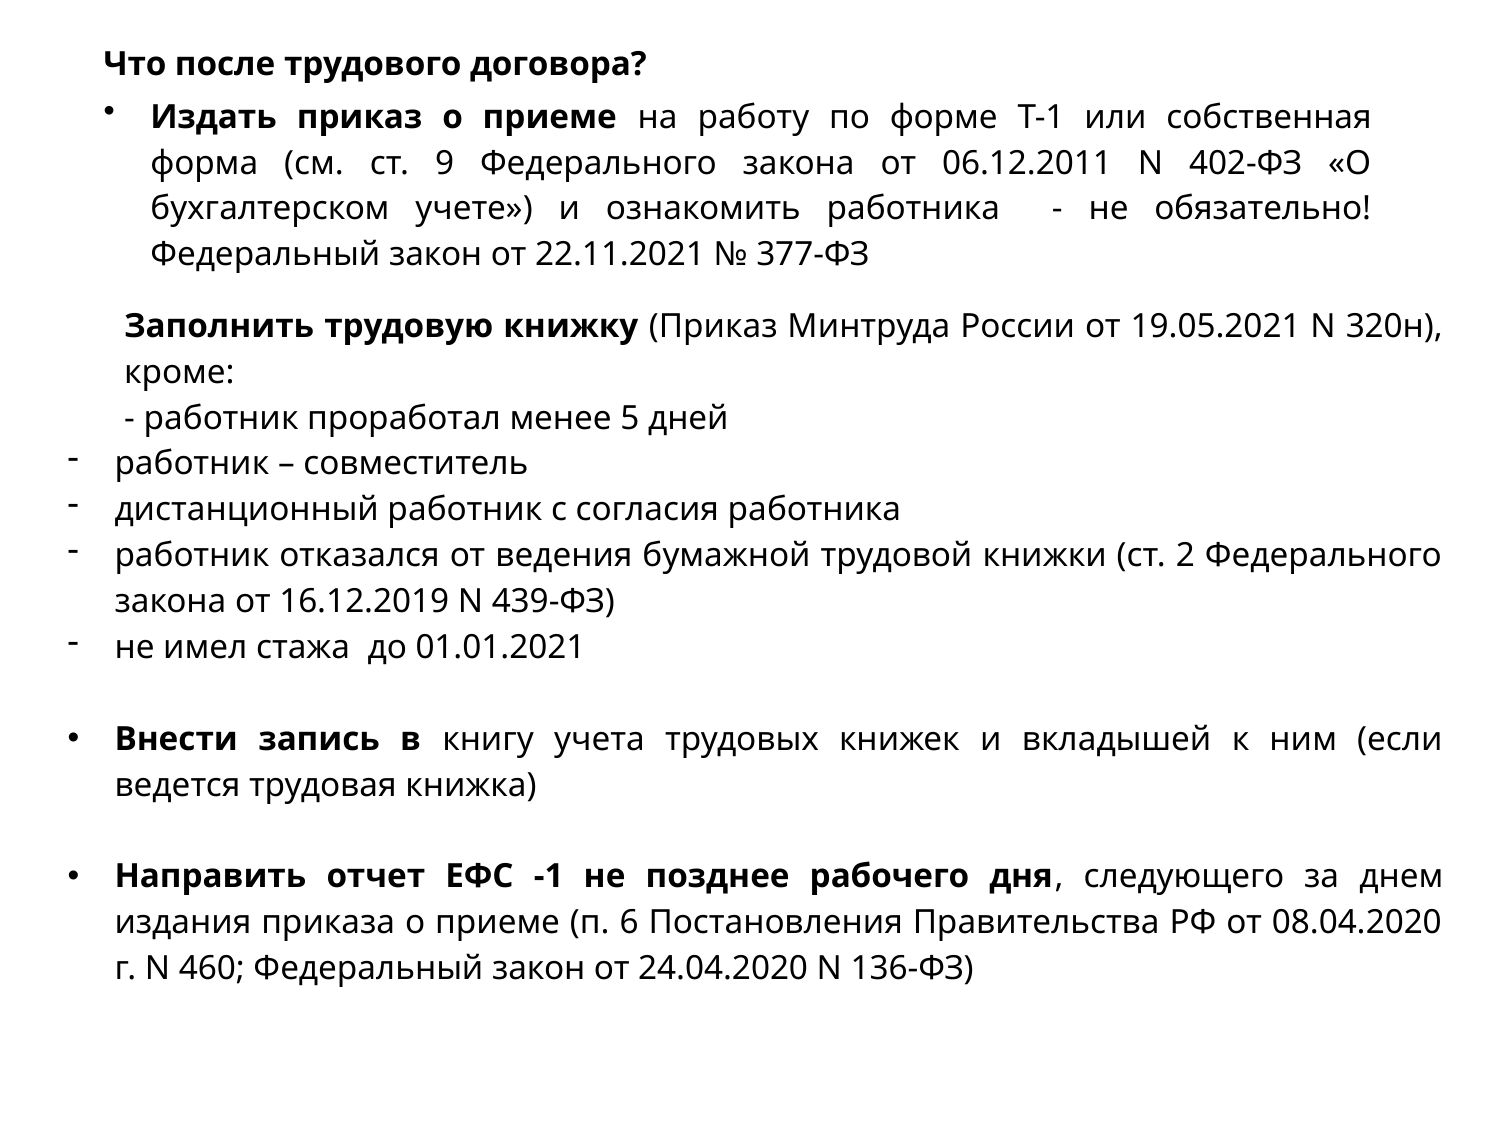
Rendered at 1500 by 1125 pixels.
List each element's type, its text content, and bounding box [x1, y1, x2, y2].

text_box Что после трудового договора? Издать приказ о приеме на работу по форме Т-1 или собственная форма (см. ст. 9 Федерального закона от 06.12.2011 N 402-ФЗ «О бухгалтерском учете») и ознакомить работника - не обязательно! Федеральный закон от 22.11.2021 № 377-ФЗ [32, 28, 1388, 280]
text_box Заполнить трудовую книжку (Приказ Минтруда России от 19.05.2021 N 320н), кроме: - работник проработал менее 5 дней работник – совместитель дистанционный работник с согласия работника работник отказался от ведения бумажной трудовой книжки (ст. 2 Федерального закона от 16.12.2019 N 439-ФЗ) не имел стажа до 01.01.2021 Внести запись в книгу учета трудовых книжек и вкладышей к ним (если ведется трудовая книжка) Направить отчет ЕФС -1 не позднее рабочего дня, следующего за днем издания приказа о приеме (п. 6 Постановления Правительства РФ от 08.04.2020 г. N 460; Федеральный закон от 24.04.2020 N 136-ФЗ) [53, 290, 1459, 1040]
